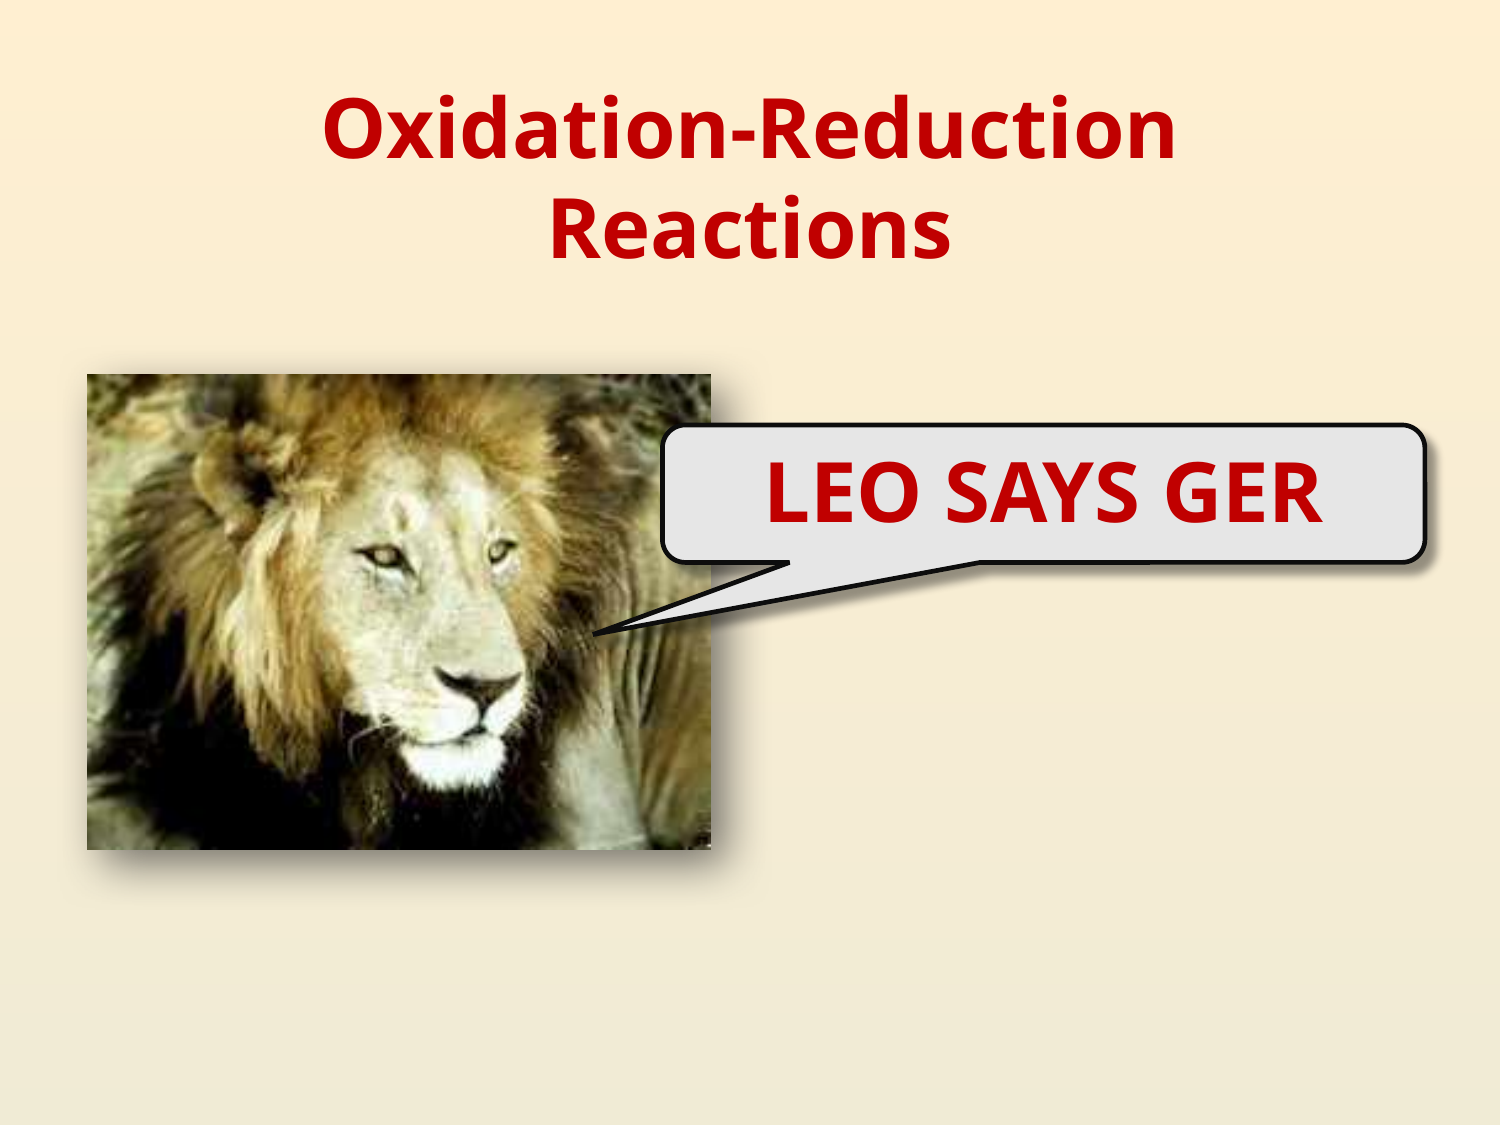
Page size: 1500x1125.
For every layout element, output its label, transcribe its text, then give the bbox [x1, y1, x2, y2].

picture [87, 374, 711, 851]
text_box LEO SAYS GER [715, 424, 1425, 612]
title Oxidation-Reduction Reactions [112, 99, 1388, 251]
